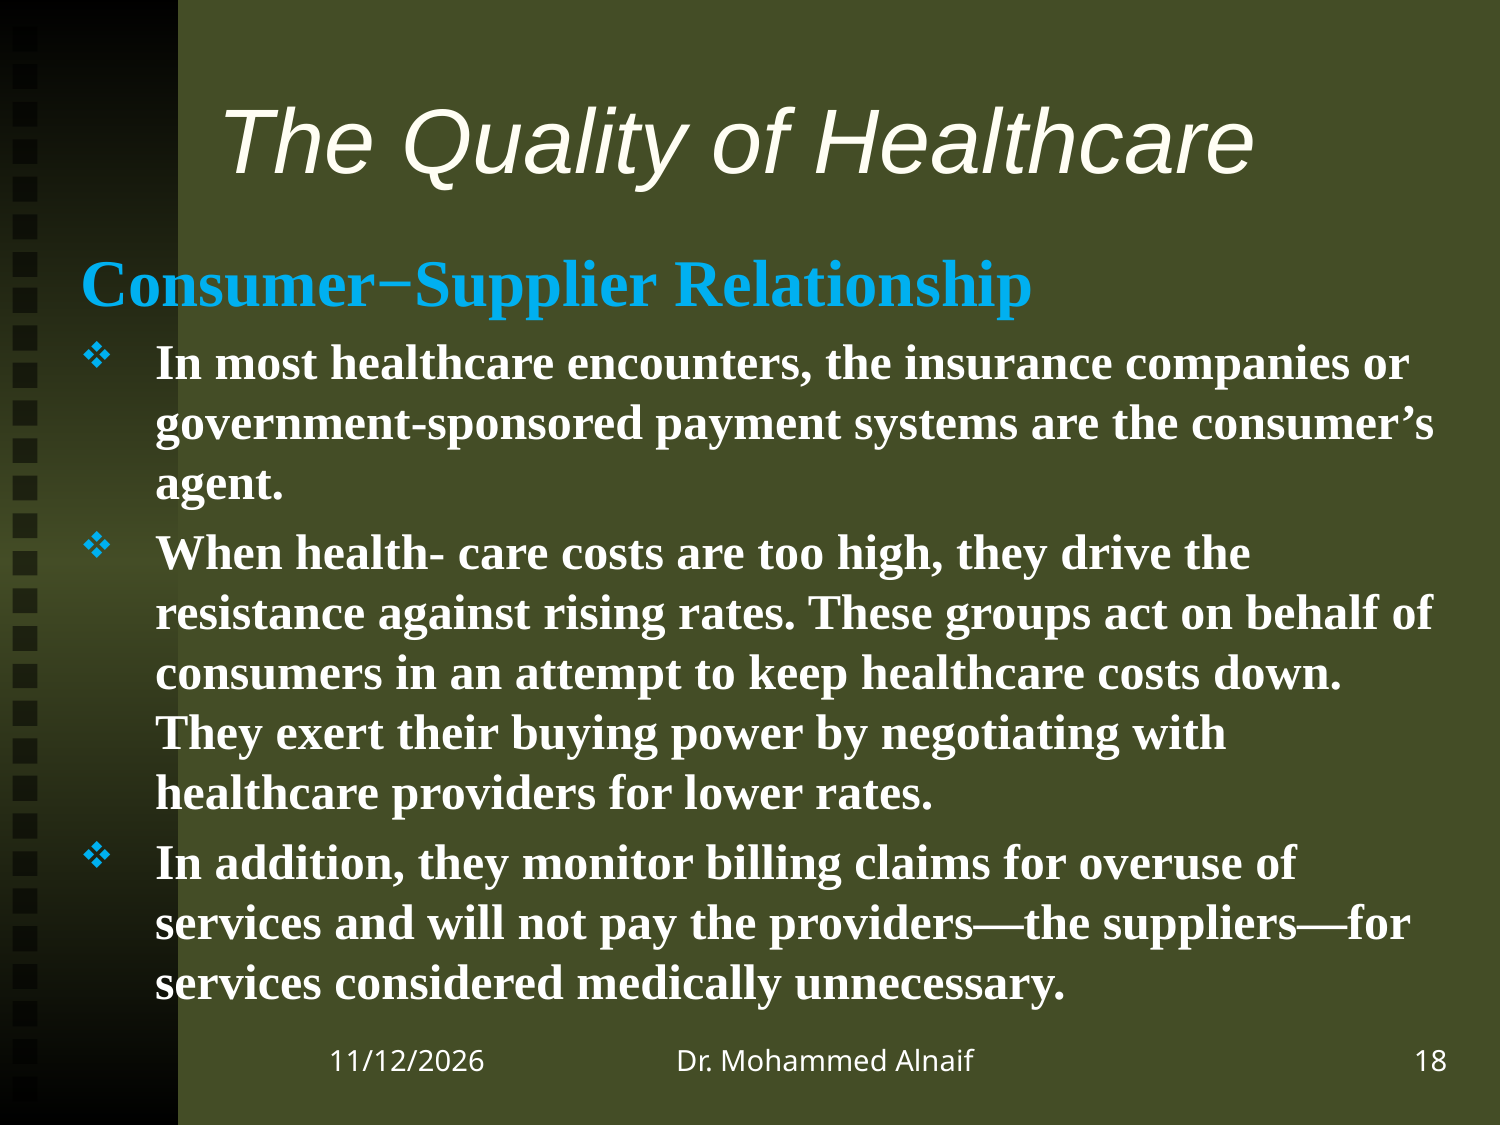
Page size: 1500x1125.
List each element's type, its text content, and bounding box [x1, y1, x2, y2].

footer Dr. Mohammed Alnaif [587, 1024, 1063, 1101]
subtitle Consumer−Supplier Relationship In most healthcare encounters, the insurance companies or government-sponsored payment systems are the consumer’s agent. When health- care costs are too high, they drive the resistance against rising rates. These groups act on behalf of consumers in an attempt to keep healthcare costs down. They exert their buying power by negotiating with healthcare providers for lower rates. In addition, they monitor billing claims for overuse of services and will not pay the providers—the suppliers—for services considered medically unnecessary. [64, 231, 1459, 1024]
slide_number 18 [1149, 1024, 1463, 1101]
title The Quality of Healthcare [100, 42, 1376, 231]
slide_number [187, 1024, 501, 1101]
